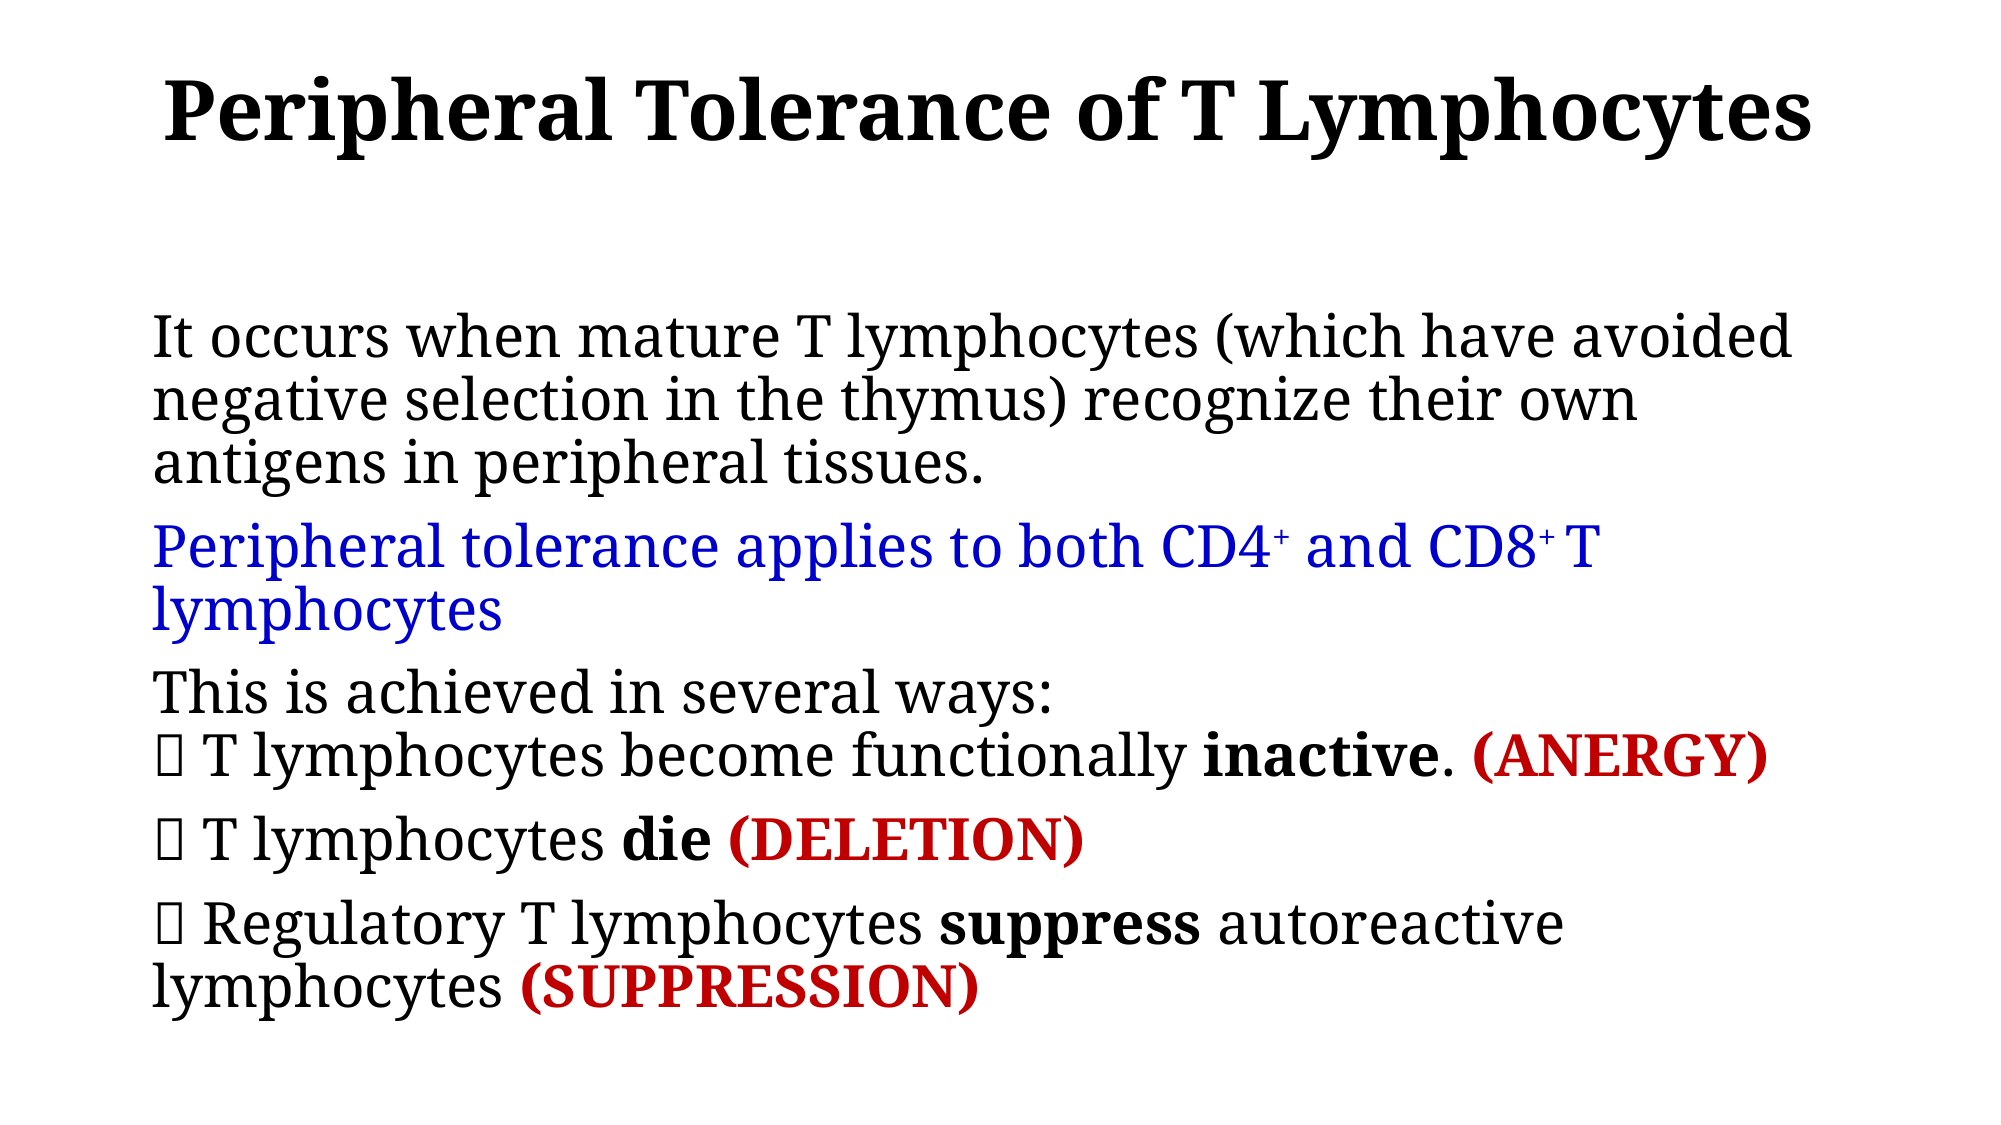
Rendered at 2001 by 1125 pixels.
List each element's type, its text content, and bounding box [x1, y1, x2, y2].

title Peripheral Tolerance of T Lymphocytes [137, 59, 1863, 278]
list It occurs when mature T lymphocytes (which have avoided negative selection in the thymus) recognize their own antigens in peripheral tissues. Peripheral tolerance applies to both CD4+ and CD8+ T lymphocytes This is achieved in several ways:  T lymphocytes become functionally inactive. (ANERGY)  T lymphocytes die (DELETION)  Regulatory T lymphocytes suppress autoreactive lymphocytes (SUPPRESSION) [137, 299, 1896, 1014]
